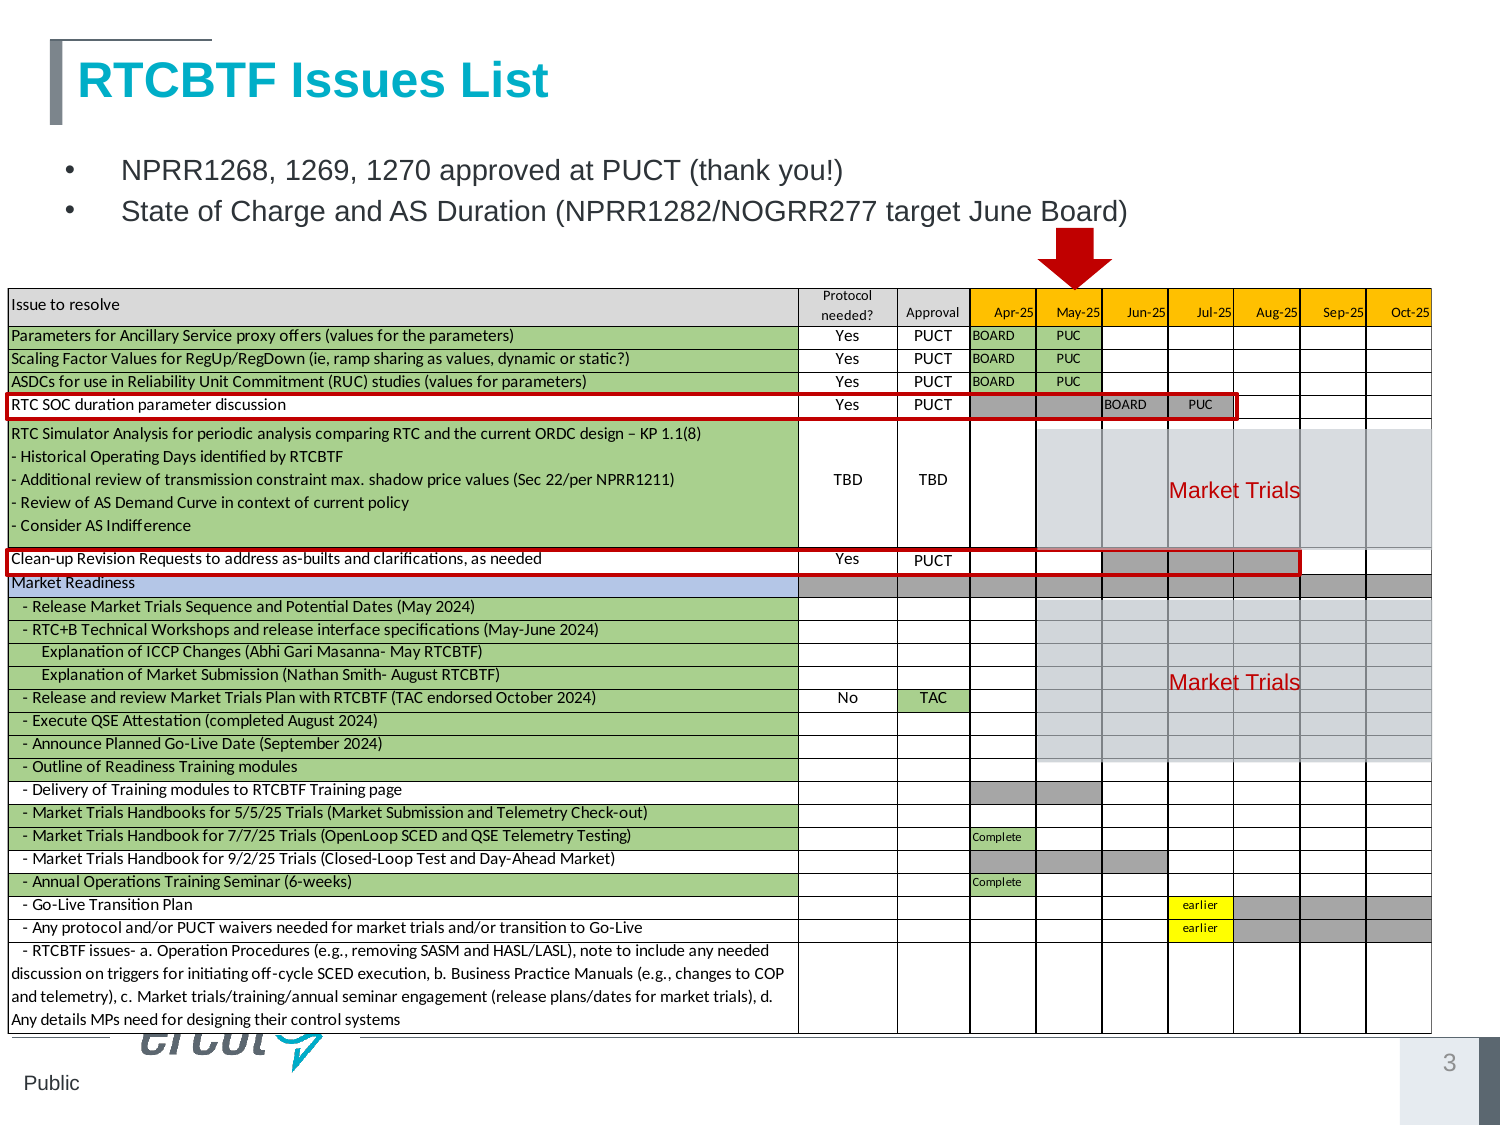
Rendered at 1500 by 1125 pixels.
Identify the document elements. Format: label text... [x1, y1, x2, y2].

list NPRR1268, 1269, 1270 approved at PUCT (thank you!) State of Charge and AS Duration (NPRR1282/NOGRR277 target June Board) [50, 144, 1488, 271]
picture [7, 287, 1433, 1075]
title RTCBTF Issues List [62, 39, 1450, 134]
text_box [1035, 225, 1115, 286]
